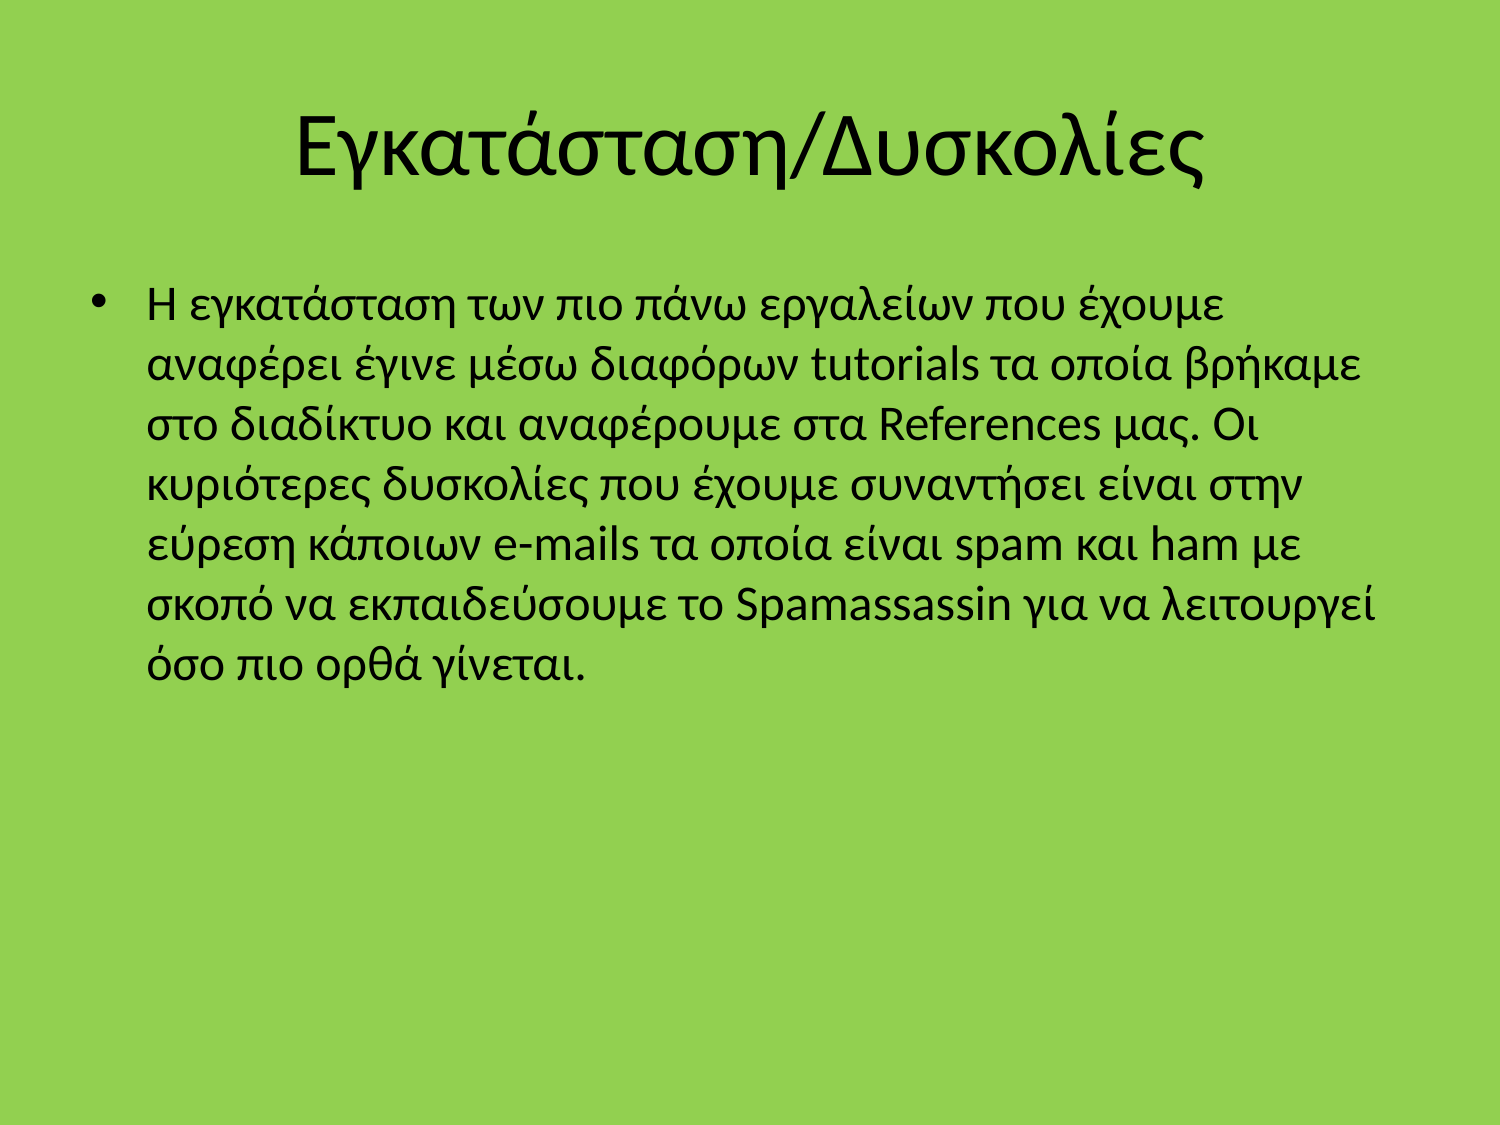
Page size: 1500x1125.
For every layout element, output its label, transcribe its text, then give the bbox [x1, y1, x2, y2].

list Η εγκατάσταση των πιο πάνω εργαλείων που έχουμε αναφέρει έγινε μέσω διαφόρων tutorials τα οποία βρήκαμε στο διαδίκτυο και αναφέρουμε στα References μας. Οι κυριότερες δυσκολίες που έχουμε συναντήσει είναι στην εύρεση κάποιων e-mails τα οποία είναι spam και ham με σκοπό να εκπαιδεύσουμε το Spamassassin για να λειτουργεί όσο πιο ορθά γίνεται. [75, 262, 1425, 1000]
title Εγκατάσταση/Δυσκολίες [75, 45, 1425, 233]
